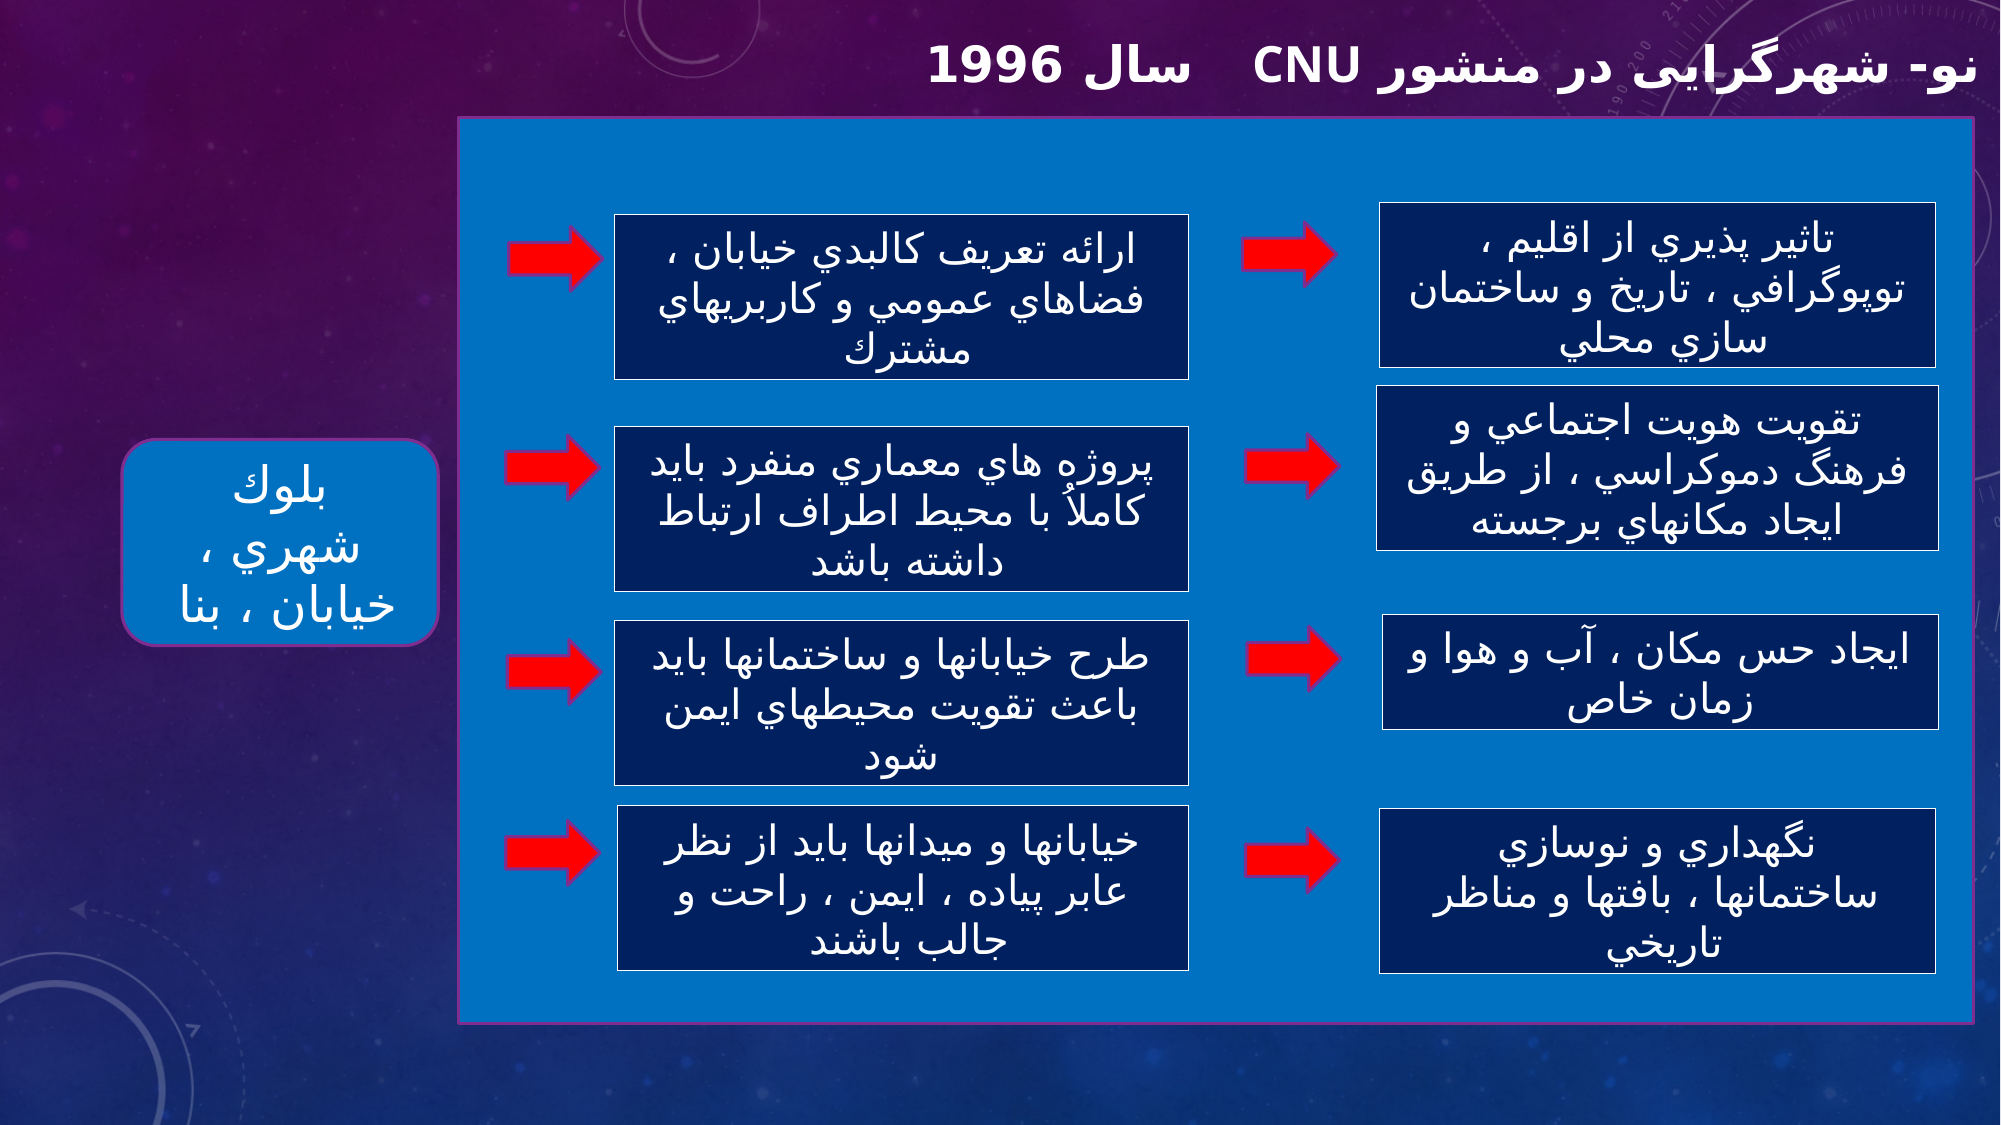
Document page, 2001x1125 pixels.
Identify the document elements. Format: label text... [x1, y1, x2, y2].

text_box [1245, 624, 1343, 693]
text_box ارائه تعريف كالبدي خيابان ، فضاهاي عمومي و كاربريهاي مشترك [614, 214, 1189, 380]
text_box [507, 224, 605, 293]
text_box اصول نو- شهرگرایی در منشور CNU سال 1996 [892, 0, 2000, 105]
text_box بلوك شهري ، خيابان ، بنا [120, 437, 440, 648]
text_box تاثير پذيري از اقليم ، توپوگرافي ، تاريخ و ساختمان سازي محلي [1379, 202, 1936, 368]
text_box طرح خيابانها و ساختمانها بايد باعث تقويت محيطهاي ايمن شود [614, 620, 1189, 786]
text_box [1243, 826, 1341, 895]
text_box [505, 638, 603, 706]
text_box پروژه هاي معماري منفرد بايد كاملاُ با محيط اطراف ارتباط داشته باشد [614, 426, 1189, 592]
text_box [504, 819, 602, 887]
text_box [457, 116, 1975, 1025]
text_box [1243, 432, 1341, 500]
text_box [504, 433, 602, 502]
picture [0, 0, 2001, 1125]
text_box ايجاد حس مكان ، آب و هوا و زمان خاص [1382, 614, 1939, 730]
text_box خيابانها و ميدانها بايد از نظر عابر پياده ، ايمن ، راحت و جالب باشند [617, 805, 1189, 971]
text_box تقويت هويت اجتماعي و فرهنگ دموكراسي ، از طريق ايجاد مكانهاي برجسته [1376, 385, 1939, 551]
text_box نگهداري و نوسازي ساختمانها ، بافتها و مناظر تاريخي [1379, 808, 1936, 974]
text_box [1241, 220, 1338, 289]
